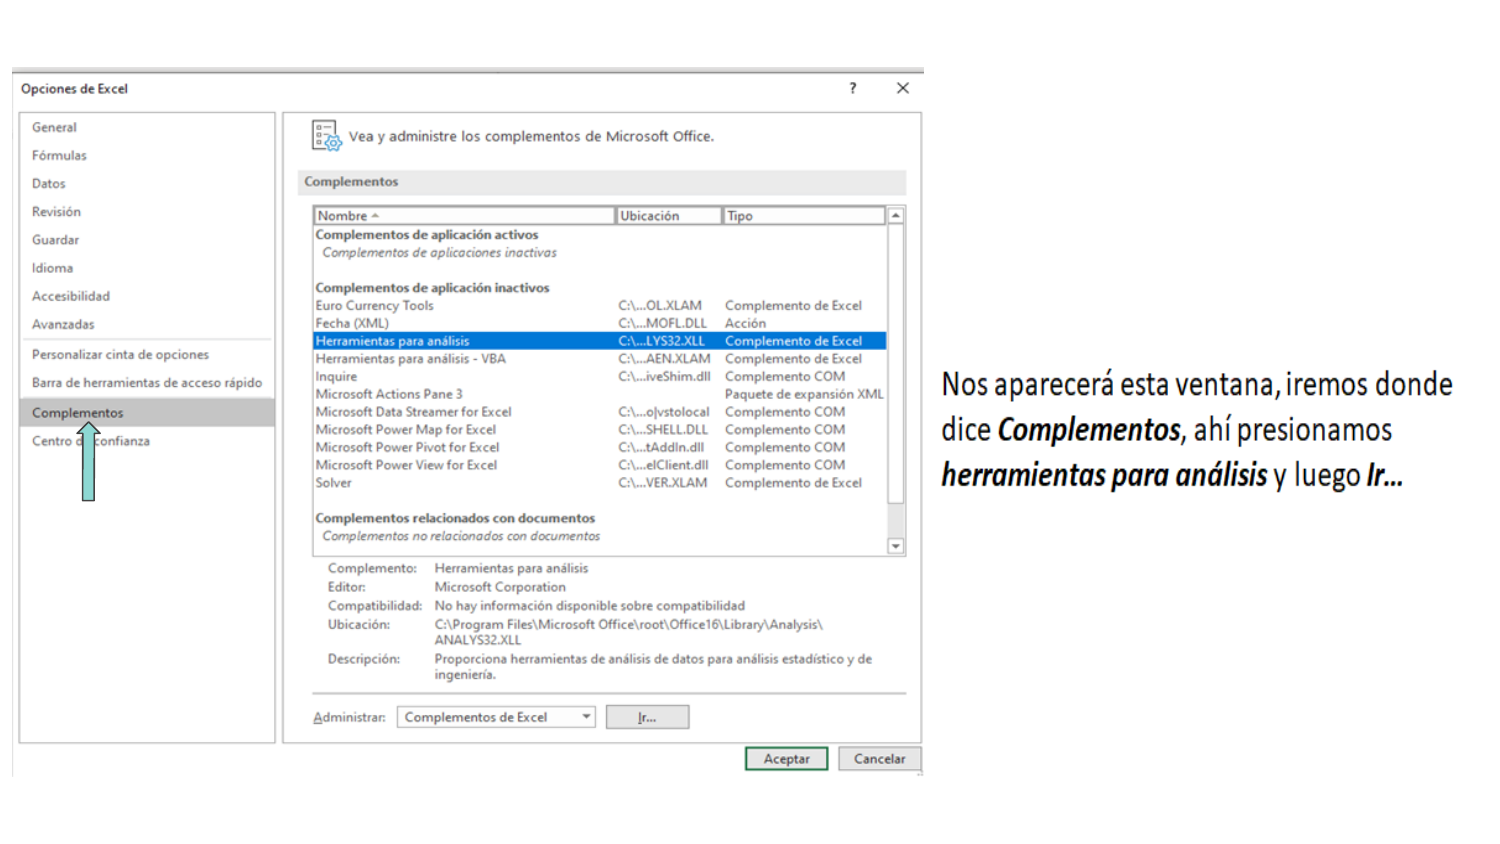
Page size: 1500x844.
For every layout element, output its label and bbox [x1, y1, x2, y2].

picture [12, 66, 1500, 777]
